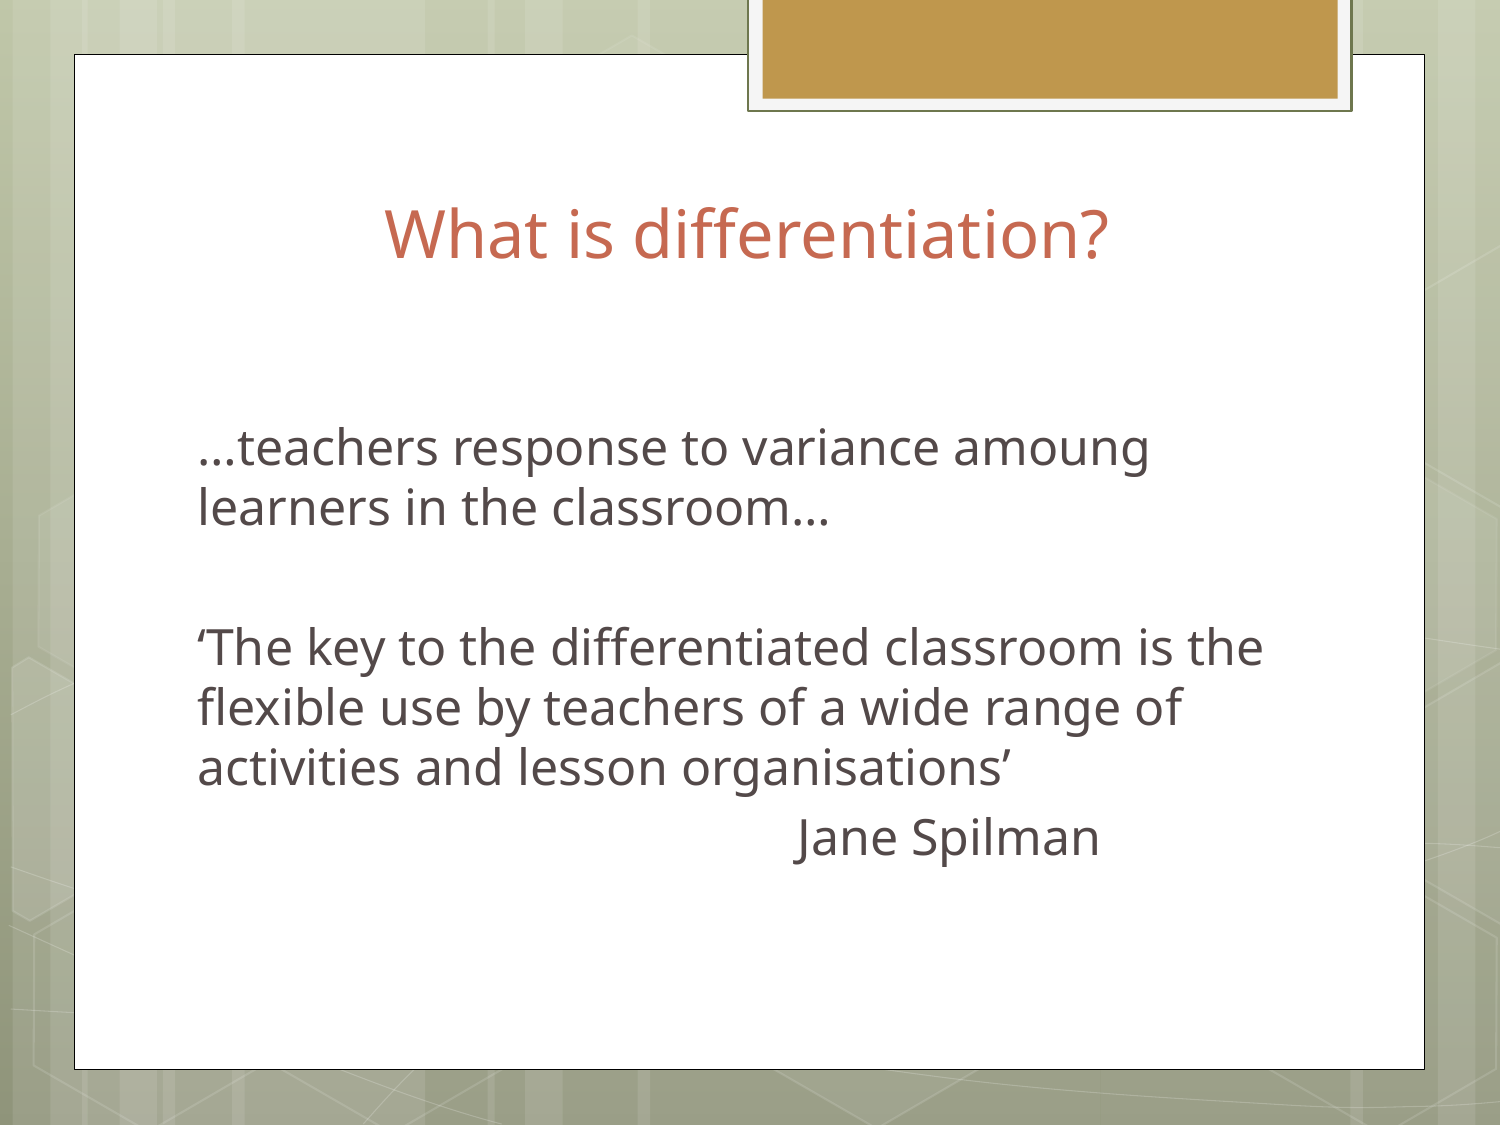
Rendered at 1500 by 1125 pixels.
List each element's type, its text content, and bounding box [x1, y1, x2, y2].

list …teachers response to variance amoung learners in the classroom… ‘The key to the differentiated classroom is the flexible use by teachers of a wide range of activities and lesson organisations’ Jane Spilman [171, 338, 1283, 914]
title What is differentiation? [171, 168, 1324, 279]
